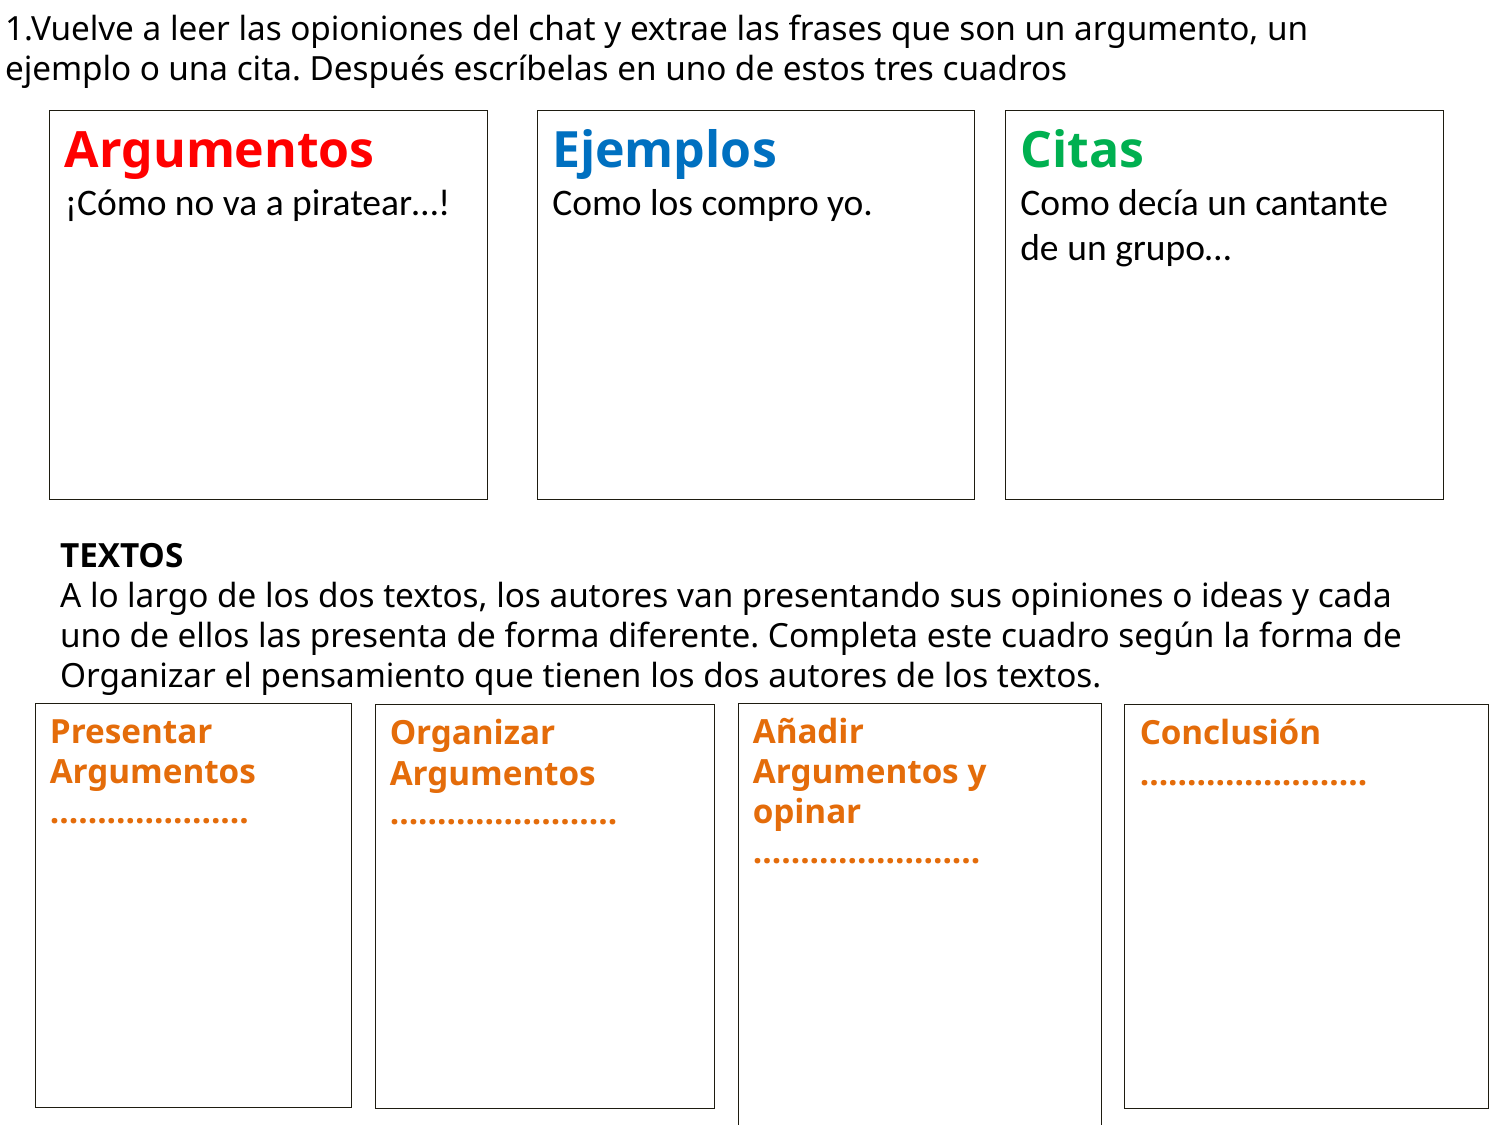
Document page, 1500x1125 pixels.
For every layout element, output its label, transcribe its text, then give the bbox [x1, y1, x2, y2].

text_box Organizar Argumentos …………………… [375, 704, 715, 1109]
text_box Ejemplos Como los compro yo. [537, 110, 975, 500]
text_box TEXTOS A lo largo de los dos textos, los autores van presentando sus opiniones o ideas y cada uno de ellos las presenta de forma diferente. Completa este cuadro según la forma de Organizar el pensamiento que tienen los dos autores de los textos. [45, 527, 1428, 702]
text_box Citas Como decía un cantante de un grupo… [1005, 110, 1444, 500]
text_box 1.Vuelve a leer las opioniones del chat y extrae las frases que son un argumento, un ejemplo o una cita. Después escríbelas en uno de estos tres cuadros [0, 0, 1334, 95]
text_box Añadir Argumentos y opinar …………………… [738, 703, 1102, 1125]
text_box Presentar Argumentos ………………… [35, 703, 352, 1108]
text_box Argumentos ¡Cómo no va a piratear…! [49, 110, 488, 500]
text_box Conclusión …………………… [1124, 704, 1489, 1109]
